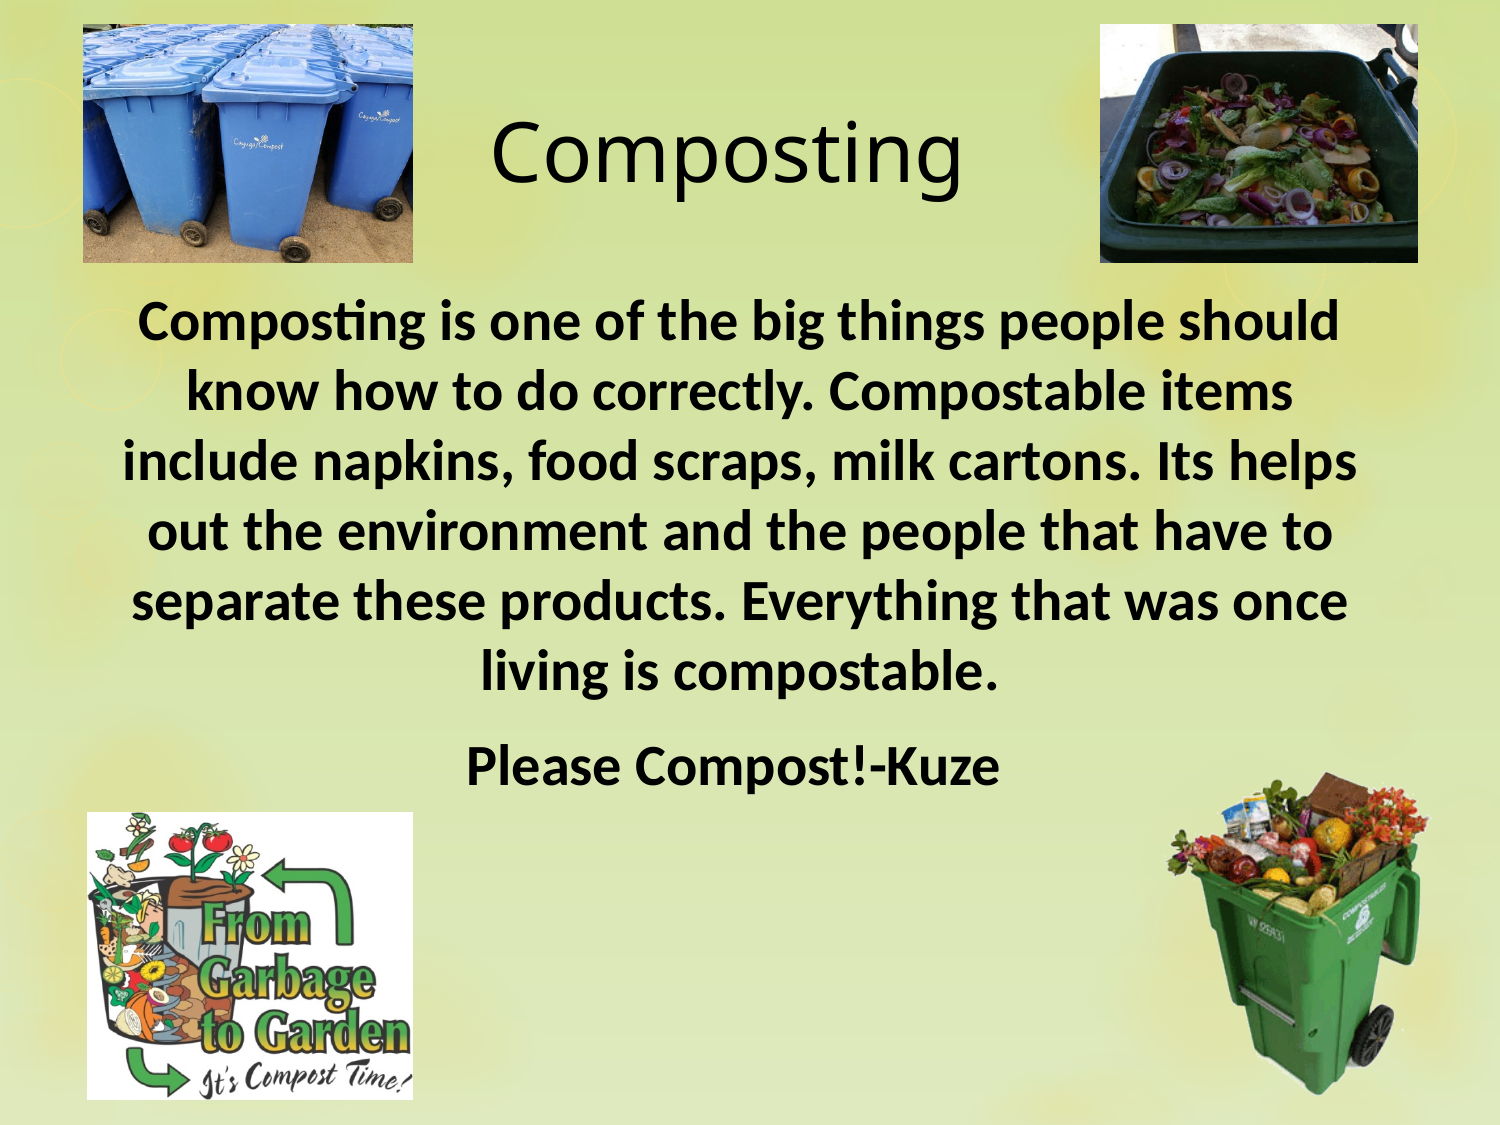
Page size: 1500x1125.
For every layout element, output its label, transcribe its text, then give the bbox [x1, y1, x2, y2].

picture [86, 811, 413, 1100]
picture [1099, 24, 1419, 263]
picture [1161, 768, 1436, 1098]
subtitle Composting is one of the big things people should know how to do correctly. Compostable items include napkins, food scraps, milk cartons. Its helps out the environment and the people that have to separate these products. Everything that was once living is compostable. Please Compost!-Kuze [83, 275, 1397, 750]
picture [83, 24, 413, 263]
title Composting [474, 81, 1075, 207]
